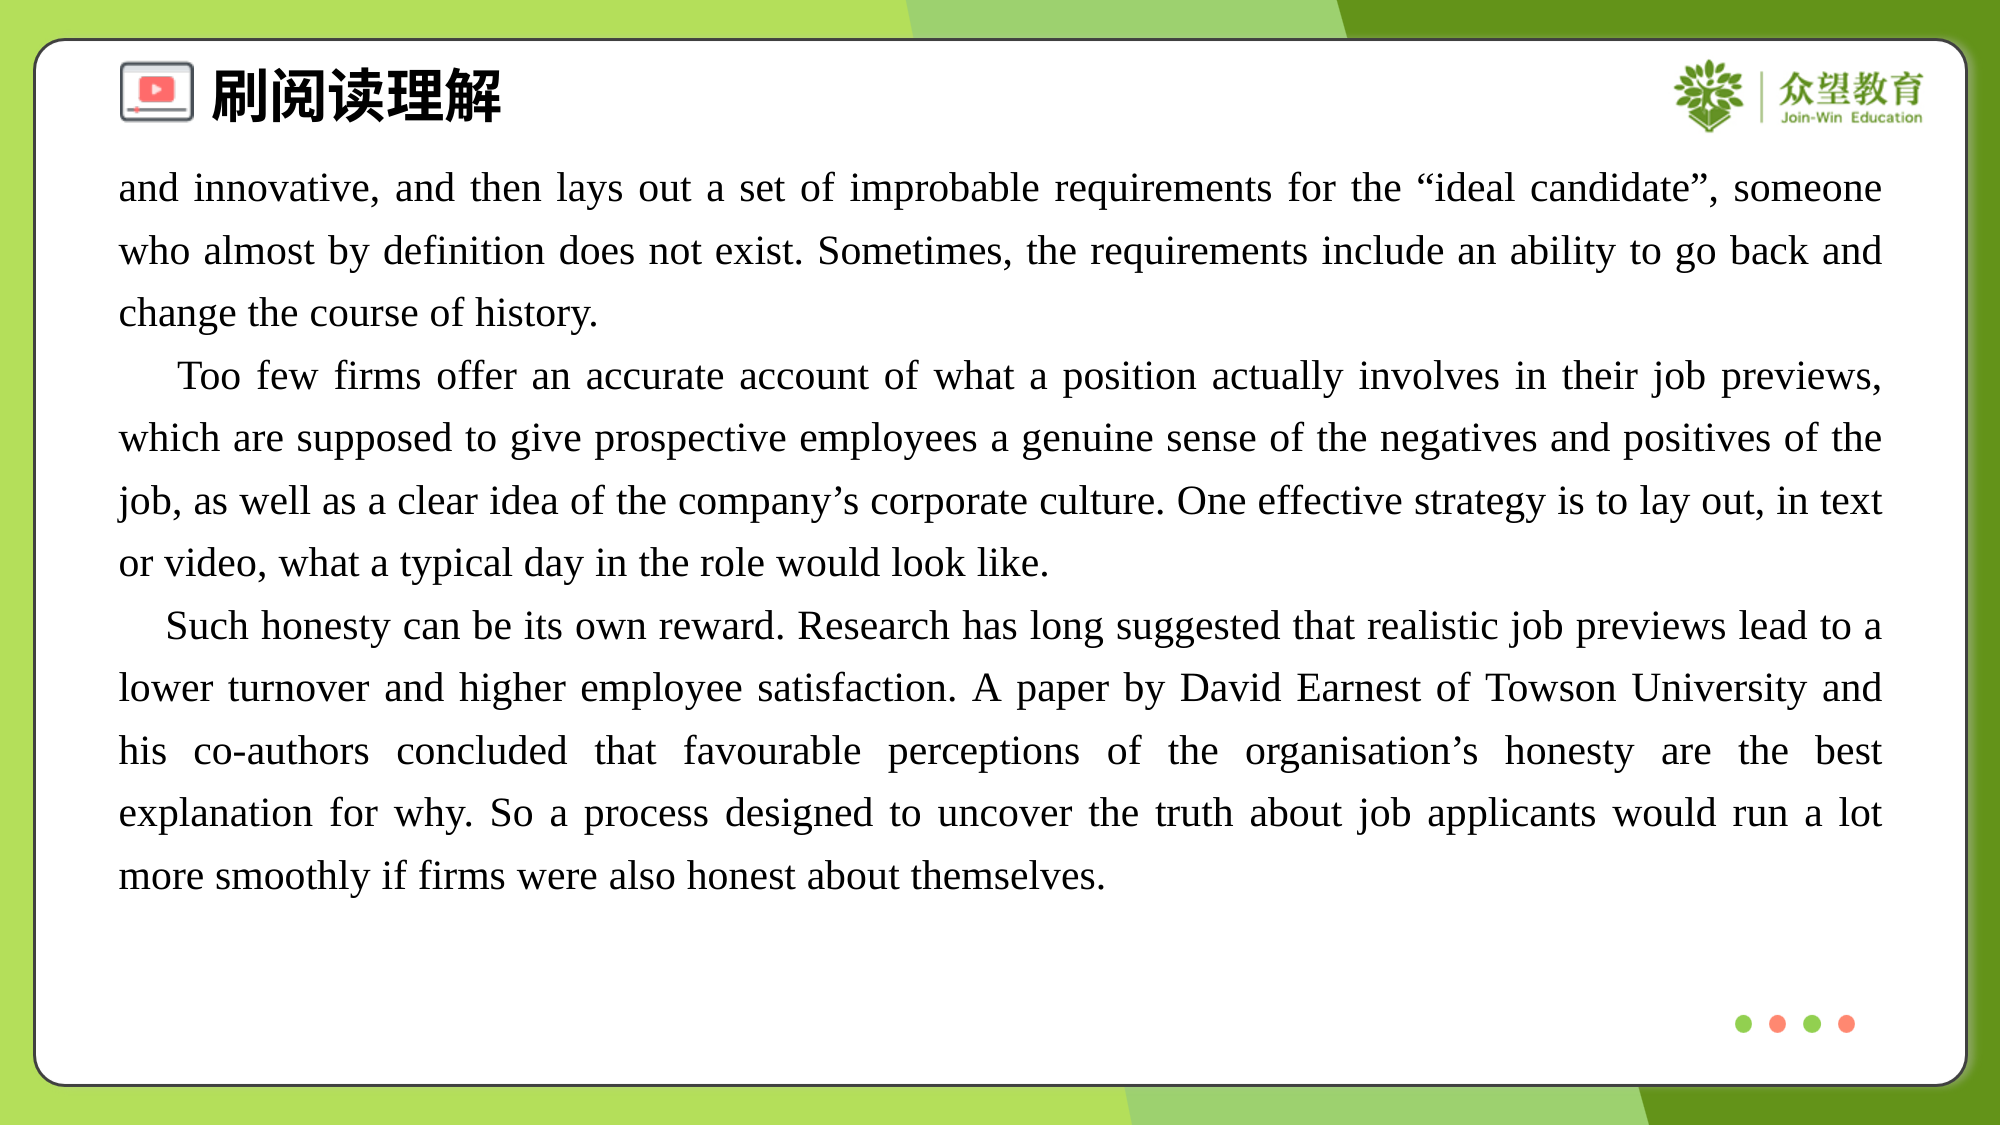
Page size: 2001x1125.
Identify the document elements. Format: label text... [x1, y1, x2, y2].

text_box and innovative, and then lays out a set of improbable requirements for the “ideal candidate”, someone who almost by definition does not exist. Sometimes, the requirements include an ability to go back and change the course of history. Too few firms offer an accurate account of what a position actually involves in their job previews, which are supposed to give prospective employees a genuine sense of the negatives and positives of the job, as well as a clear idea of the company’s corporate culture. One effective strategy is to lay out, in text or video, what a typical day in the role would look like. Such honesty can be its own reward. Research has long suggested that realistic job previews lead to a lower turnover and higher employee satisfaction. A paper by David Earnest of Towson University and his co-authors concluded that favourable perceptions of the organisation’s honesty are the best explanation for why. So a process designed to uncover the truth about job applicants would run a lot more smoothly if firms were also honest about themselves. [118, 147, 1883, 956]
picture [0, 0, 2000, 1125]
